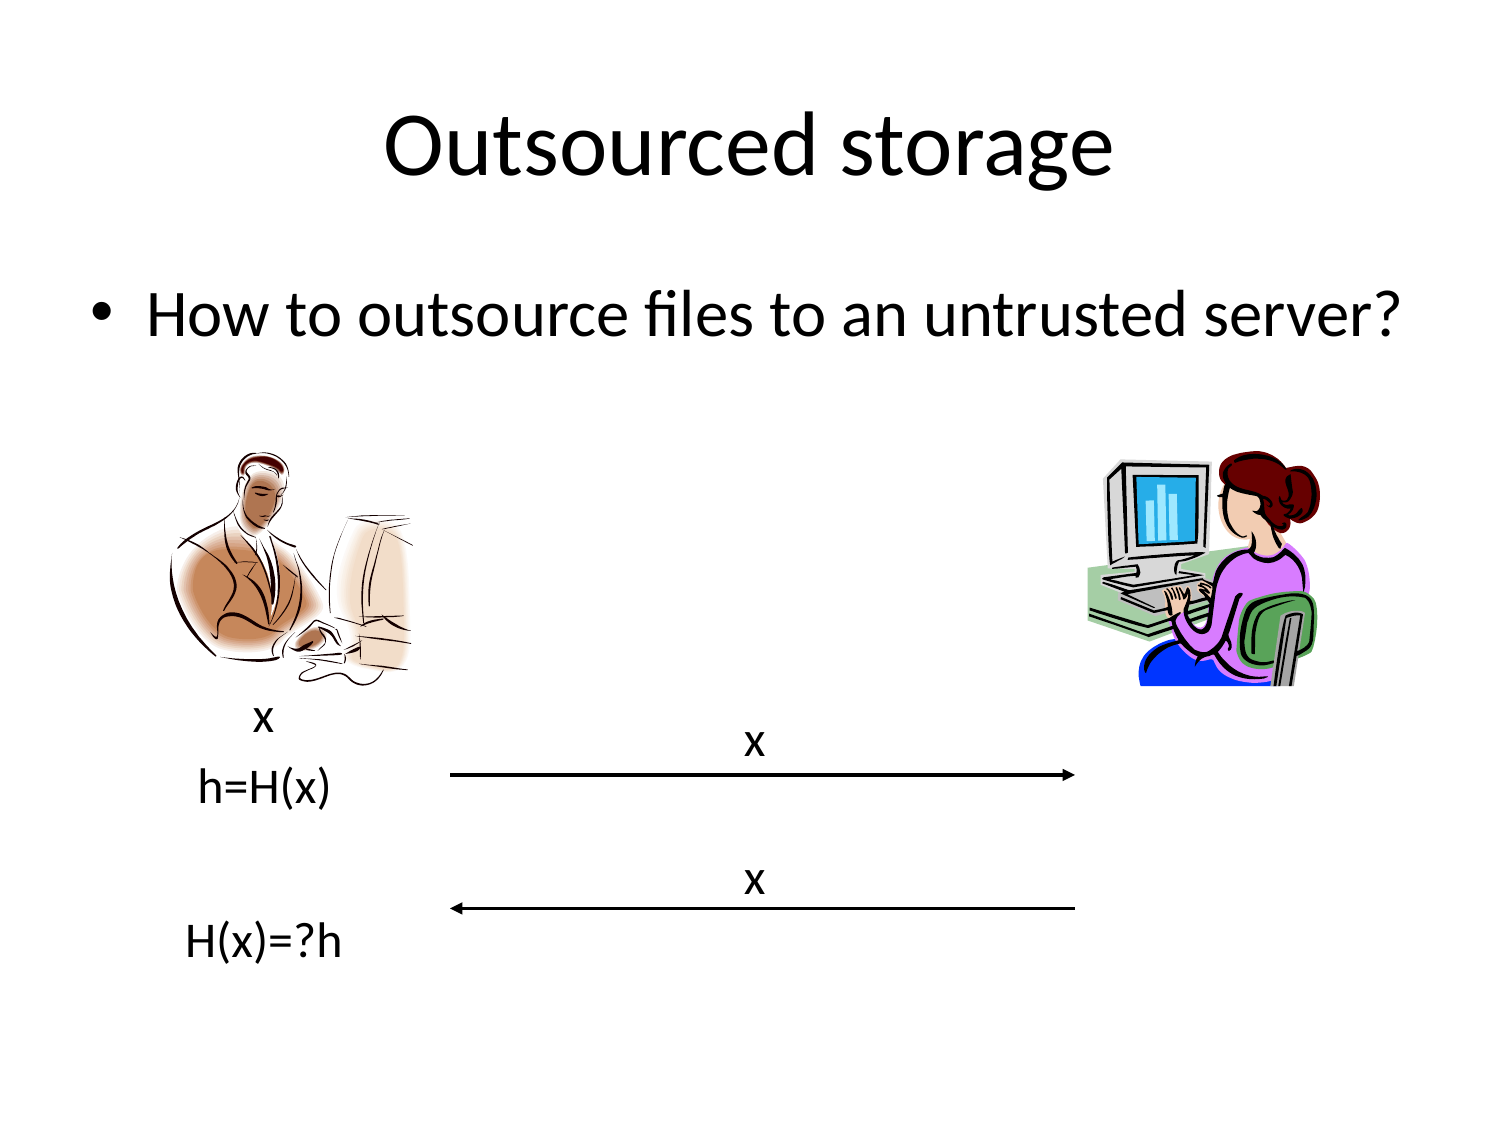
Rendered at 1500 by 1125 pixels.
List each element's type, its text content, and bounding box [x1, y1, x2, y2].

picture [1087, 450, 1321, 689]
list How to outsource files to an untrusted server? [75, 262, 1425, 413]
text_box h=H(x) [182, 745, 348, 821]
picture [162, 450, 414, 689]
text_box x [729, 699, 781, 773]
title Outsourced storage [75, 45, 1425, 233]
text_box x [237, 696, 290, 750]
text_box x [729, 836, 781, 907]
text_box H(x)=?h [170, 899, 358, 975]
